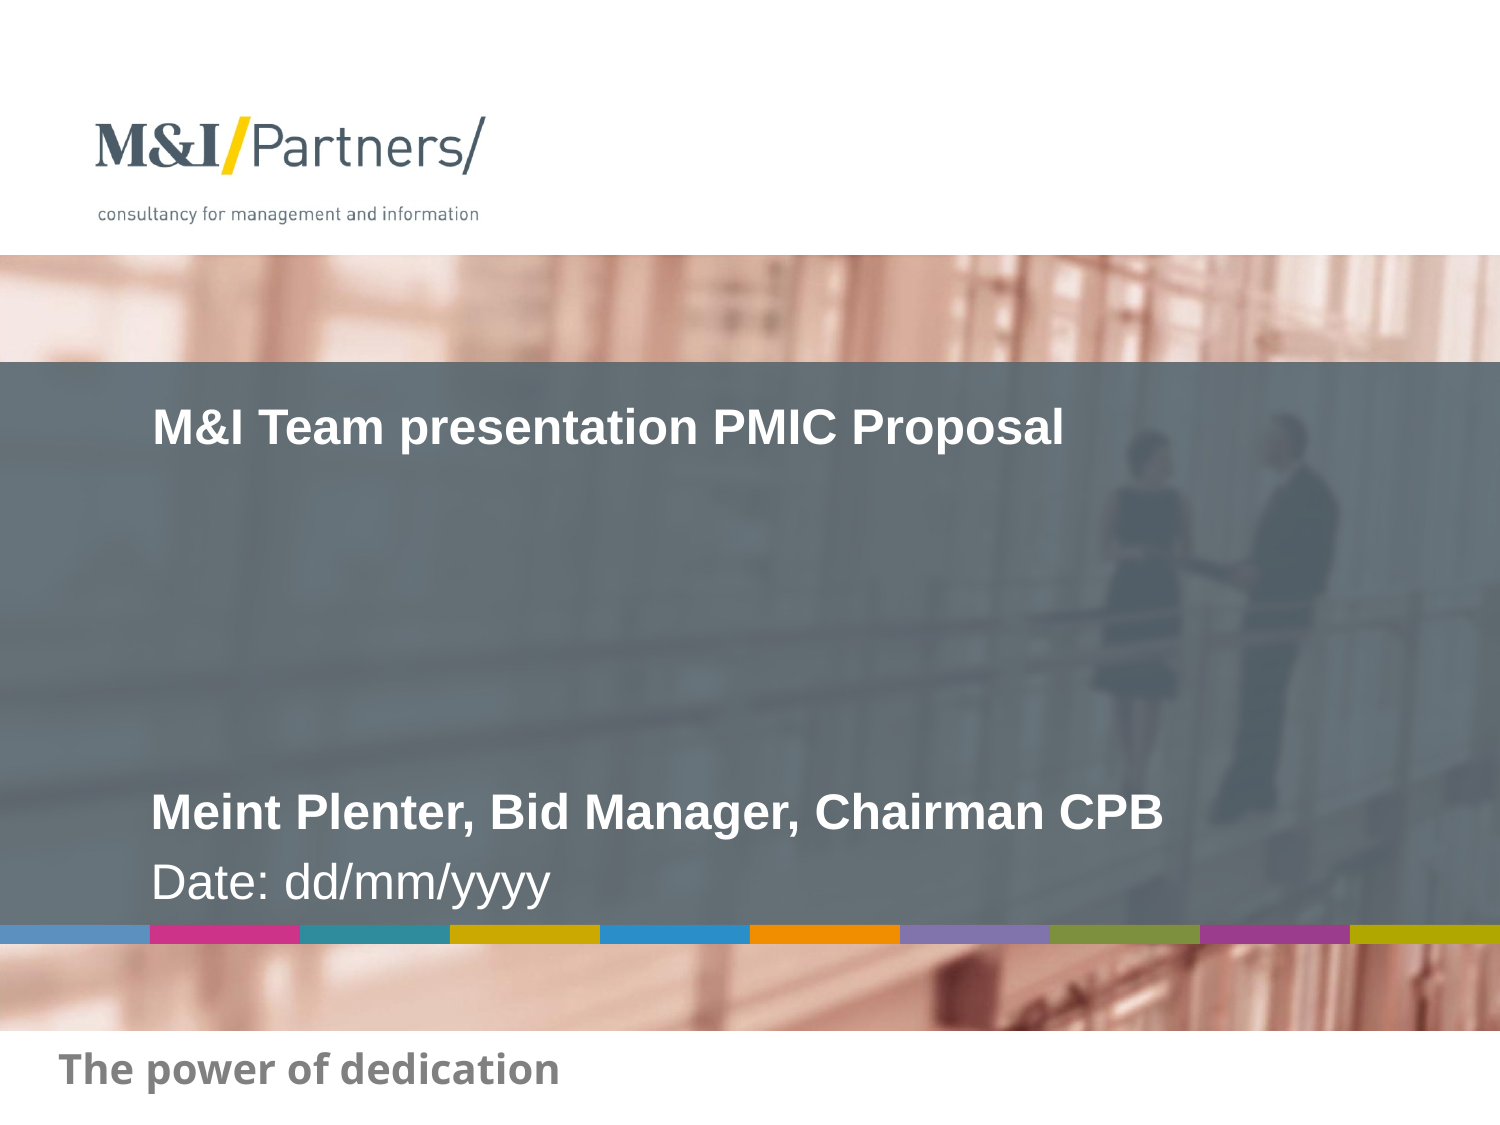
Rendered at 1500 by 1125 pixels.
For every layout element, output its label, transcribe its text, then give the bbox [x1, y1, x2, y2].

picture [41, 101, 540, 240]
subtitle Meint Plenter, Bid Manager, Chairman CPB Date: dd/mm/yyyy [135, 680, 1412, 918]
picture [0, 944, 1500, 1031]
picture [0, 255, 1500, 924]
title M&I Team presentation PMIC Proposal [137, 386, 1413, 463]
